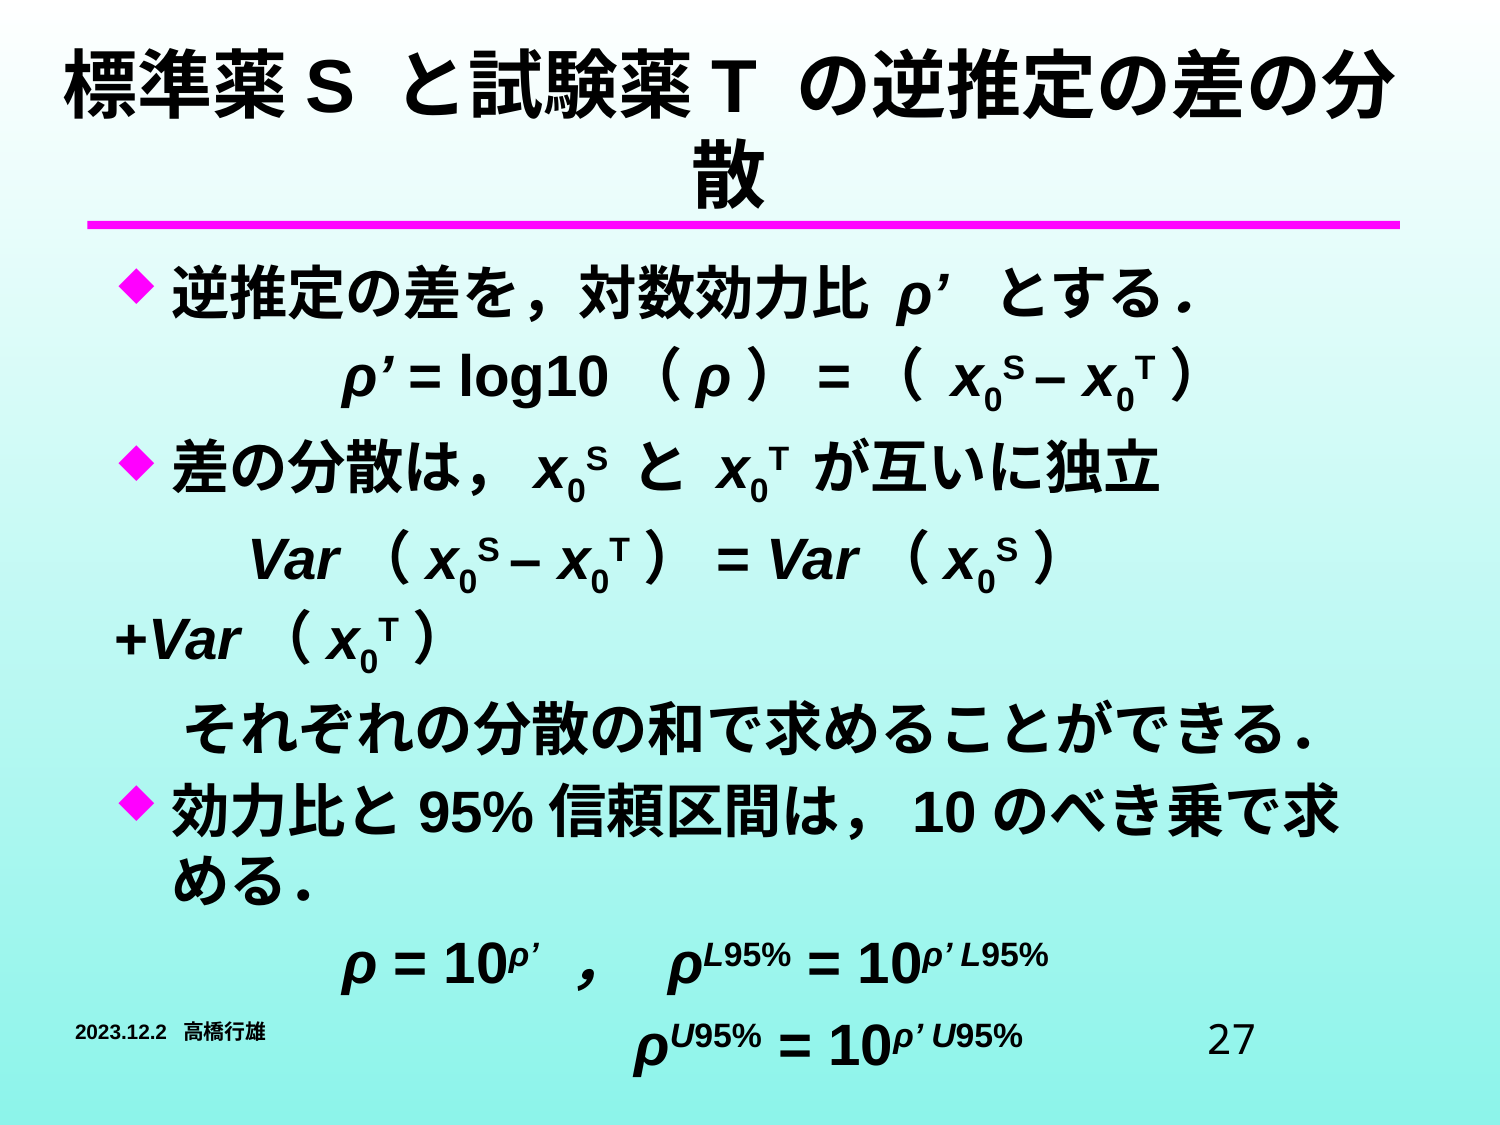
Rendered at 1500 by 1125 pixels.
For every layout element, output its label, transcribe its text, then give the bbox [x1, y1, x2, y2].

list 逆推定の差を，対数効力比 ρ’ とする． ρ’ = log10（ρ）=（ x0S – x0T） 差の分散は，x0S と x0T が互いに独立 Var（x0S – x0T）= Var（x0S）+Var（x0T） それぞれの分散の和で求めることができる． 効力比と95%信頼区間は，10のべき乗で求める． ρ = 10ρ’ ， ρL95% = 10ρ’ L95% ρU95% = 10ρ’ U95% [99, 249, 1413, 925]
title 標準薬S と試験薬T の逆推定の差の分散 [35, 43, 1424, 225]
